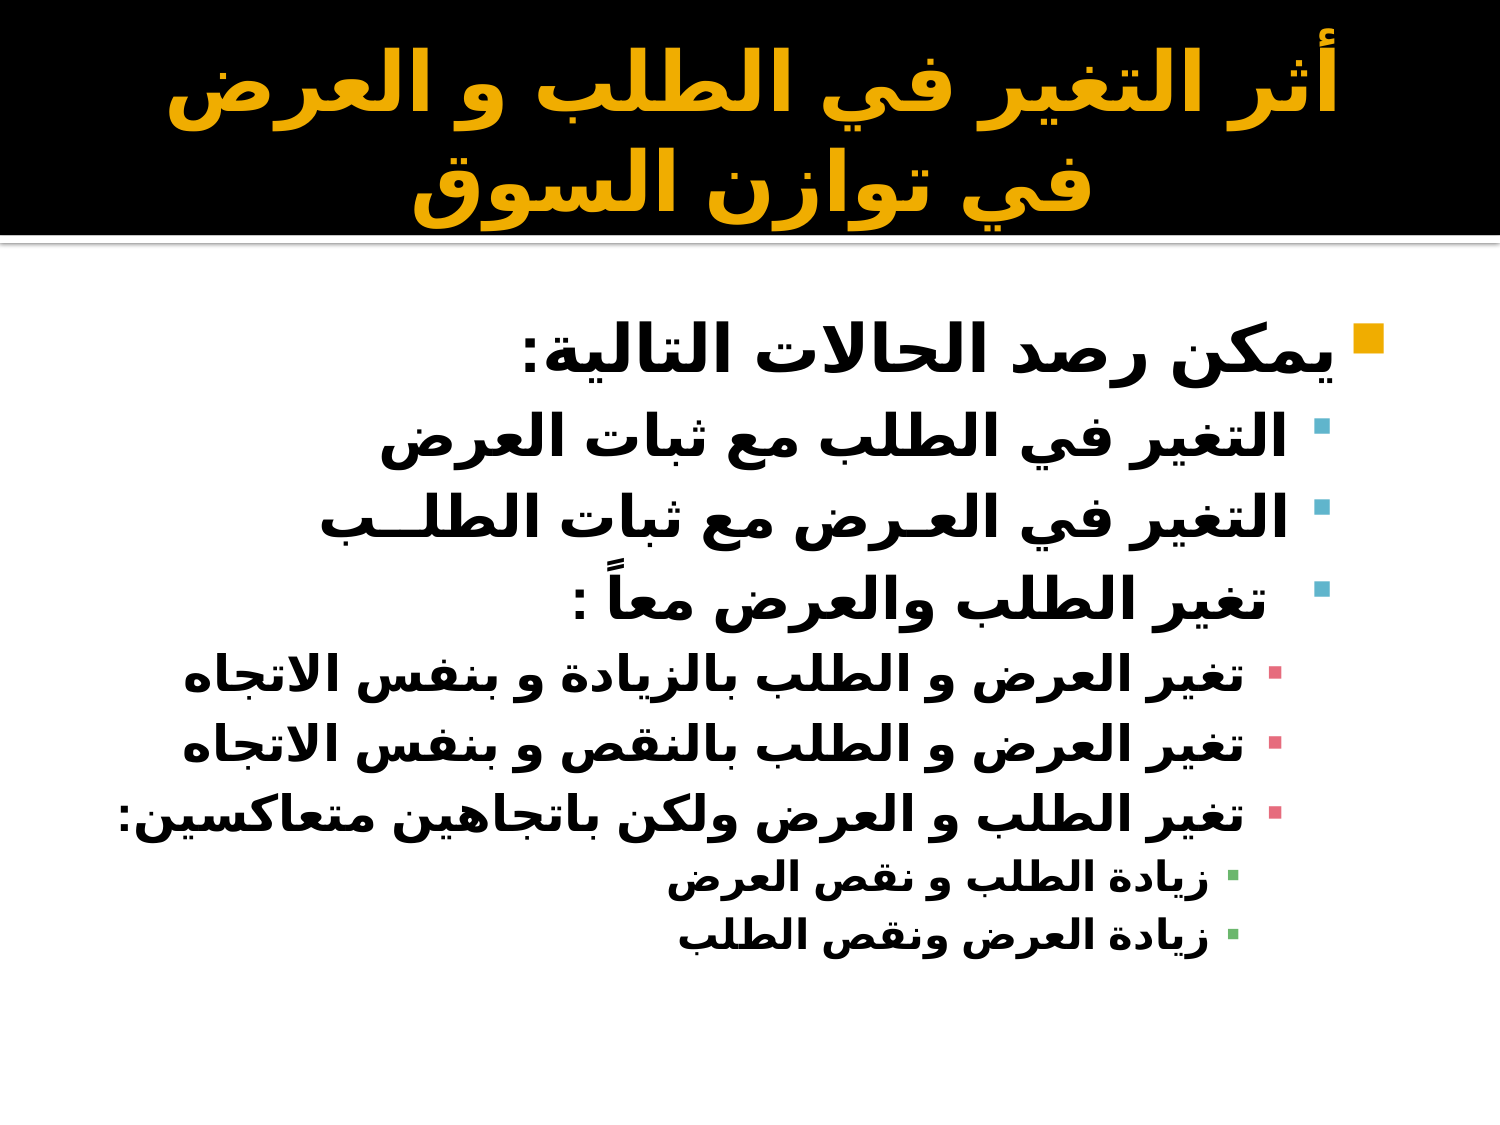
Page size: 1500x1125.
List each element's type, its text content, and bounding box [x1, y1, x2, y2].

title أثر التغير في الطلب و العرض في توازن السوق [75, 25, 1425, 231]
list يمكن رصد الحالات التالية: التغير في الطلب مع ثبات العرض التغير في العـرض مع ثبات الطلــب تغير الطلب والعرض معاً : تغير العرض و الطلب بالزيادة و بنفس الاتجاه تغير العرض و الطلب بالنقص و بنفس الاتجاه تغير الطلب و العرض ولكن باتجاهين متعاكسين: زيادة الطلب و نقص العرض زيادة العرض ونقص الطلب [75, 291, 1425, 1050]
